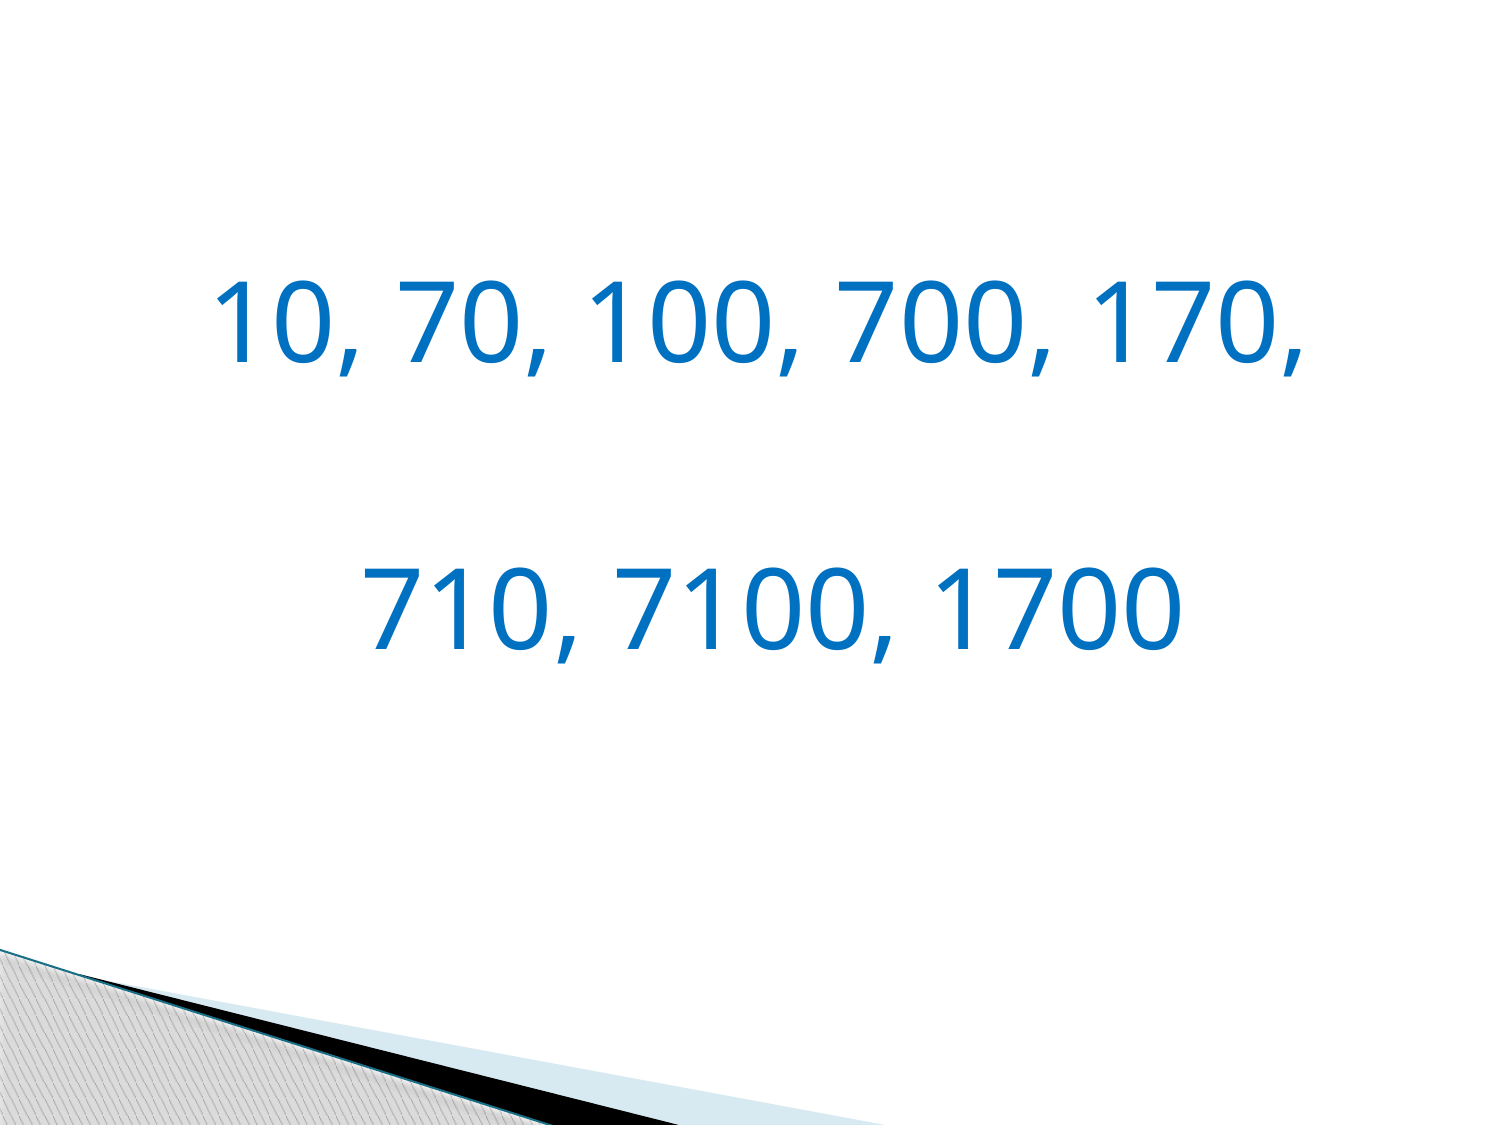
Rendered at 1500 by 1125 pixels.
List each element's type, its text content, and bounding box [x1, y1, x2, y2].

list 10, 70, 100, 700, 170, 710, 7100, 1700 [75, 243, 1425, 986]
